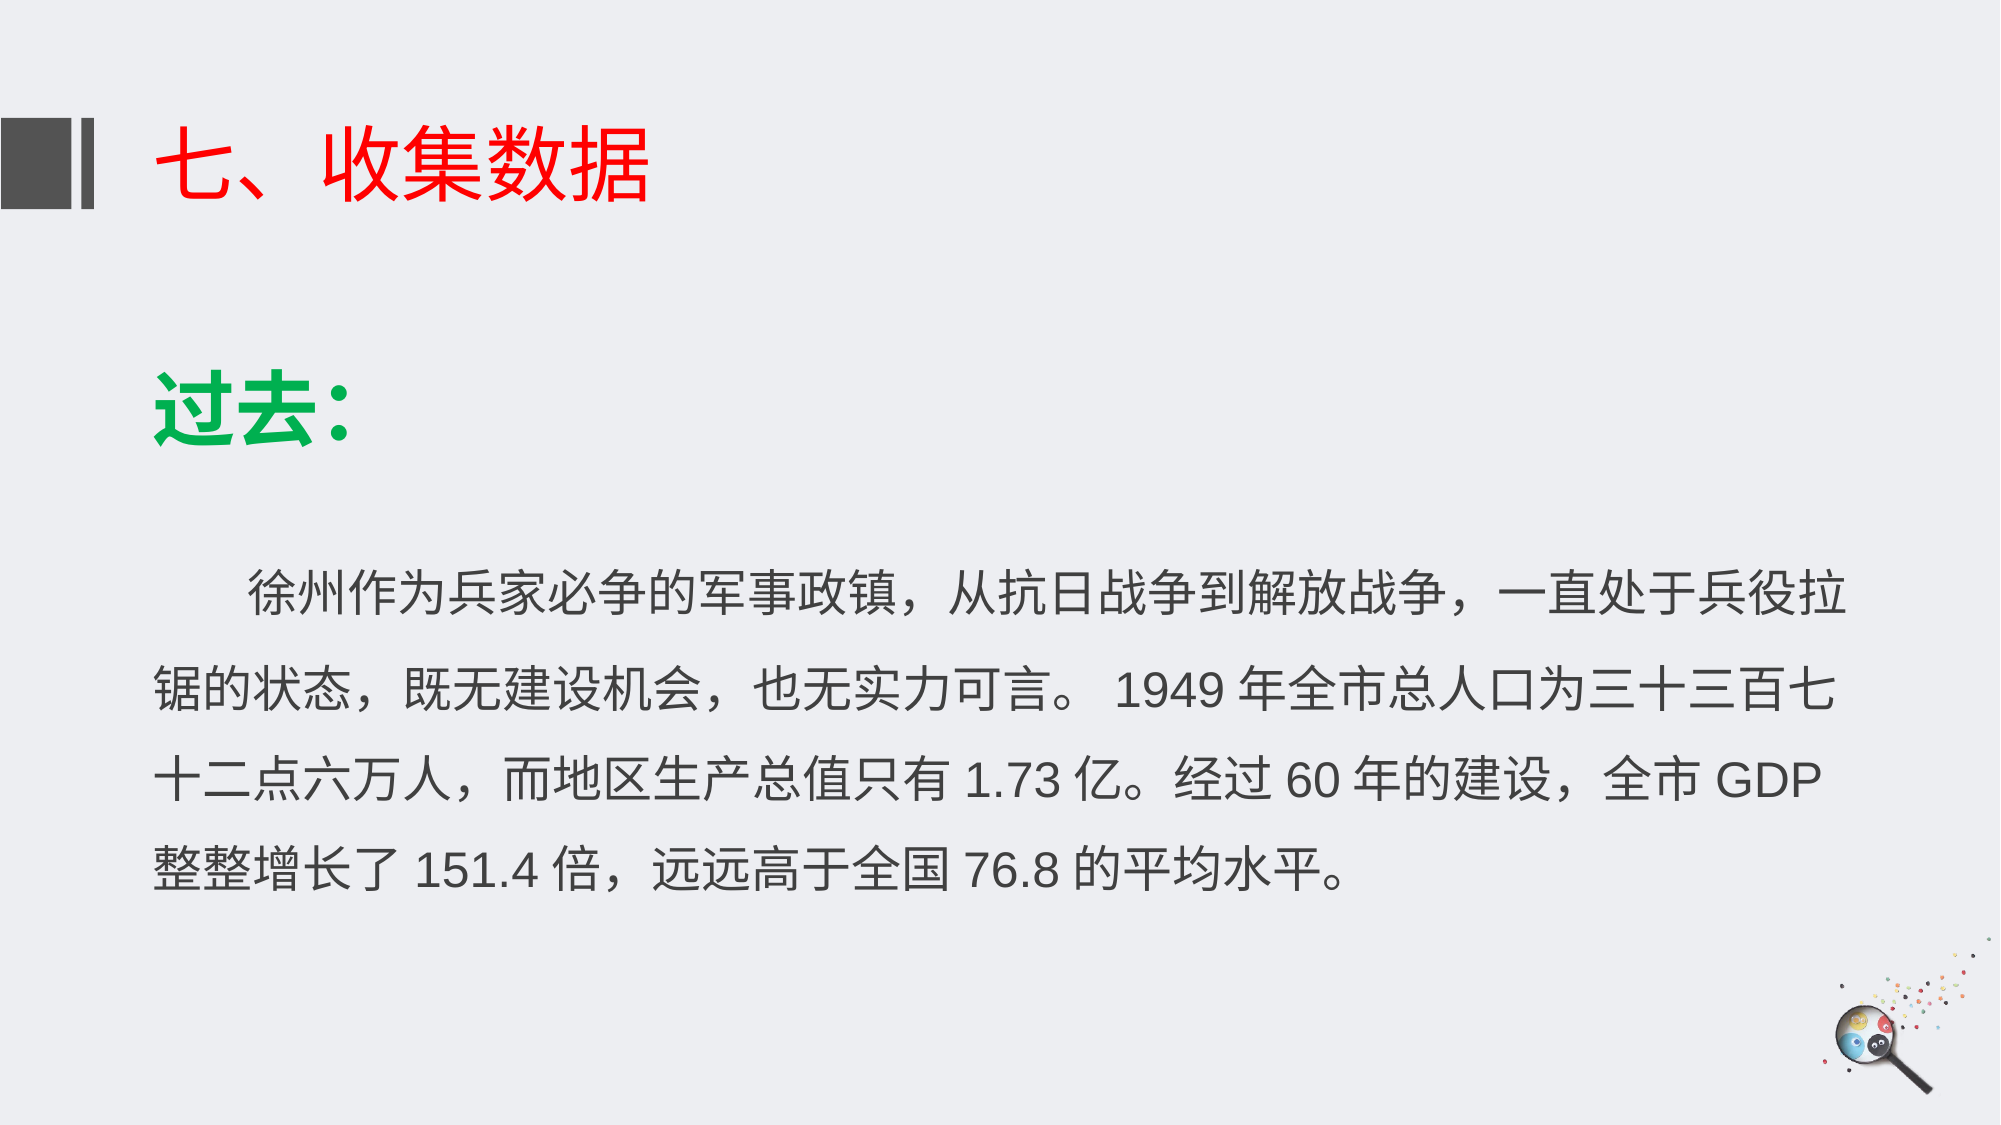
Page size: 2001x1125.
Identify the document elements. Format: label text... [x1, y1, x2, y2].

title 七、收集数据 [137, 59, 1863, 278]
list 过去： 徐州作为兵家必争的军事政镇，从抗日战争到解放战争，一直处于兵役拉锯的状态，既无建设机会，也无实力可言。1949年全市总人口为三十三百七十二点六万人，而地区生产总值只有1.73亿。经过60年的建设，全市GDP整整增长了151.4倍，远远高于全国76.8的平均水平。 [137, 299, 1863, 1014]
picture [1808, 932, 1993, 1103]
